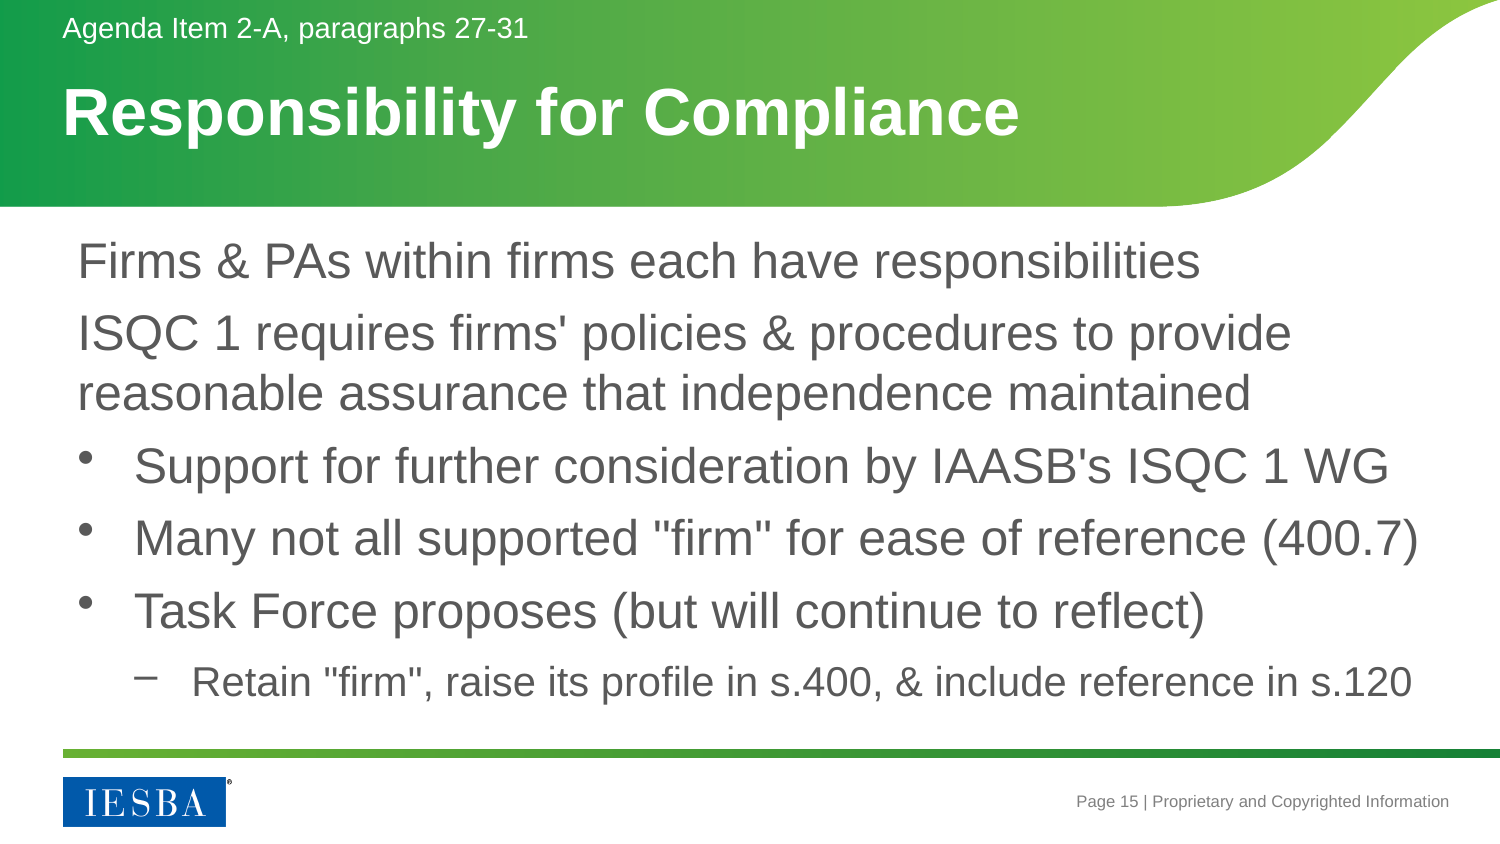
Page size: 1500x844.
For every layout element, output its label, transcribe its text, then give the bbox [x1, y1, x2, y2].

list Firms & PAs within firms each have responsibilities ISQC 1 requires firms' policies & procedures to provide reasonable assurance that independence maintained Support for further consideration by IAASB's ISQC 1 WG Many not all supported "firm" for ease of reference (400.7) Task Force proposes (but will continue to reflect) Retain "firm", raise its profile in s.400, & include reference in s.120 [62, 220, 1450, 724]
picture [0, 0, 1500, 207]
subtitle Agenda Item 2-A, paragraphs 27-31 [62, 9, 550, 35]
picture [63, 777, 232, 827]
title Responsibility for Compliance [62, 75, 1300, 142]
